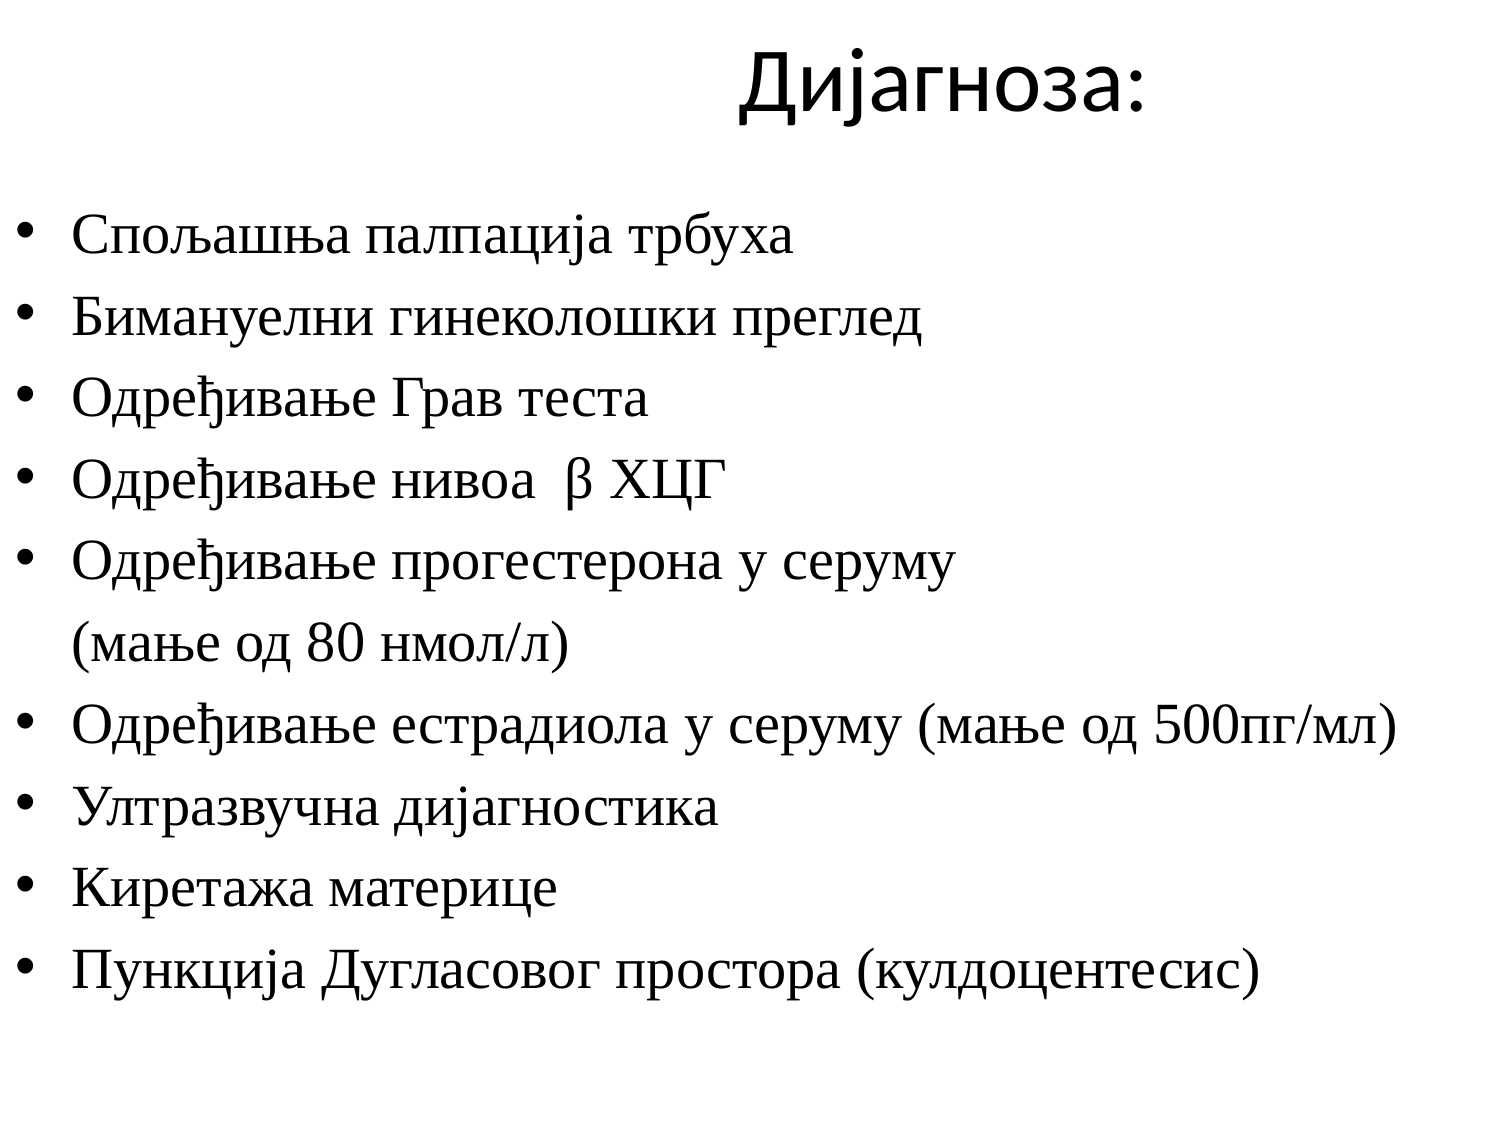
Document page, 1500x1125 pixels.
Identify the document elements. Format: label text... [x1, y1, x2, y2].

list Спољашња палпација трбуха Бимануелни гинеколошки преглед Одређивање Грав теста Одређивање нивоа β ХЦГ Одређивање прогестерона у серуму (мање од 80 нмол/л) Одређивање естрадиола у серуму (мање од 500пг/мл) Ултразвучна дијагностика Киретажа материце Пункција Дугласовог простора (кулдоцентесис) [0, 187, 1500, 1088]
title Дијагноза: [125, 0, 1313, 150]
